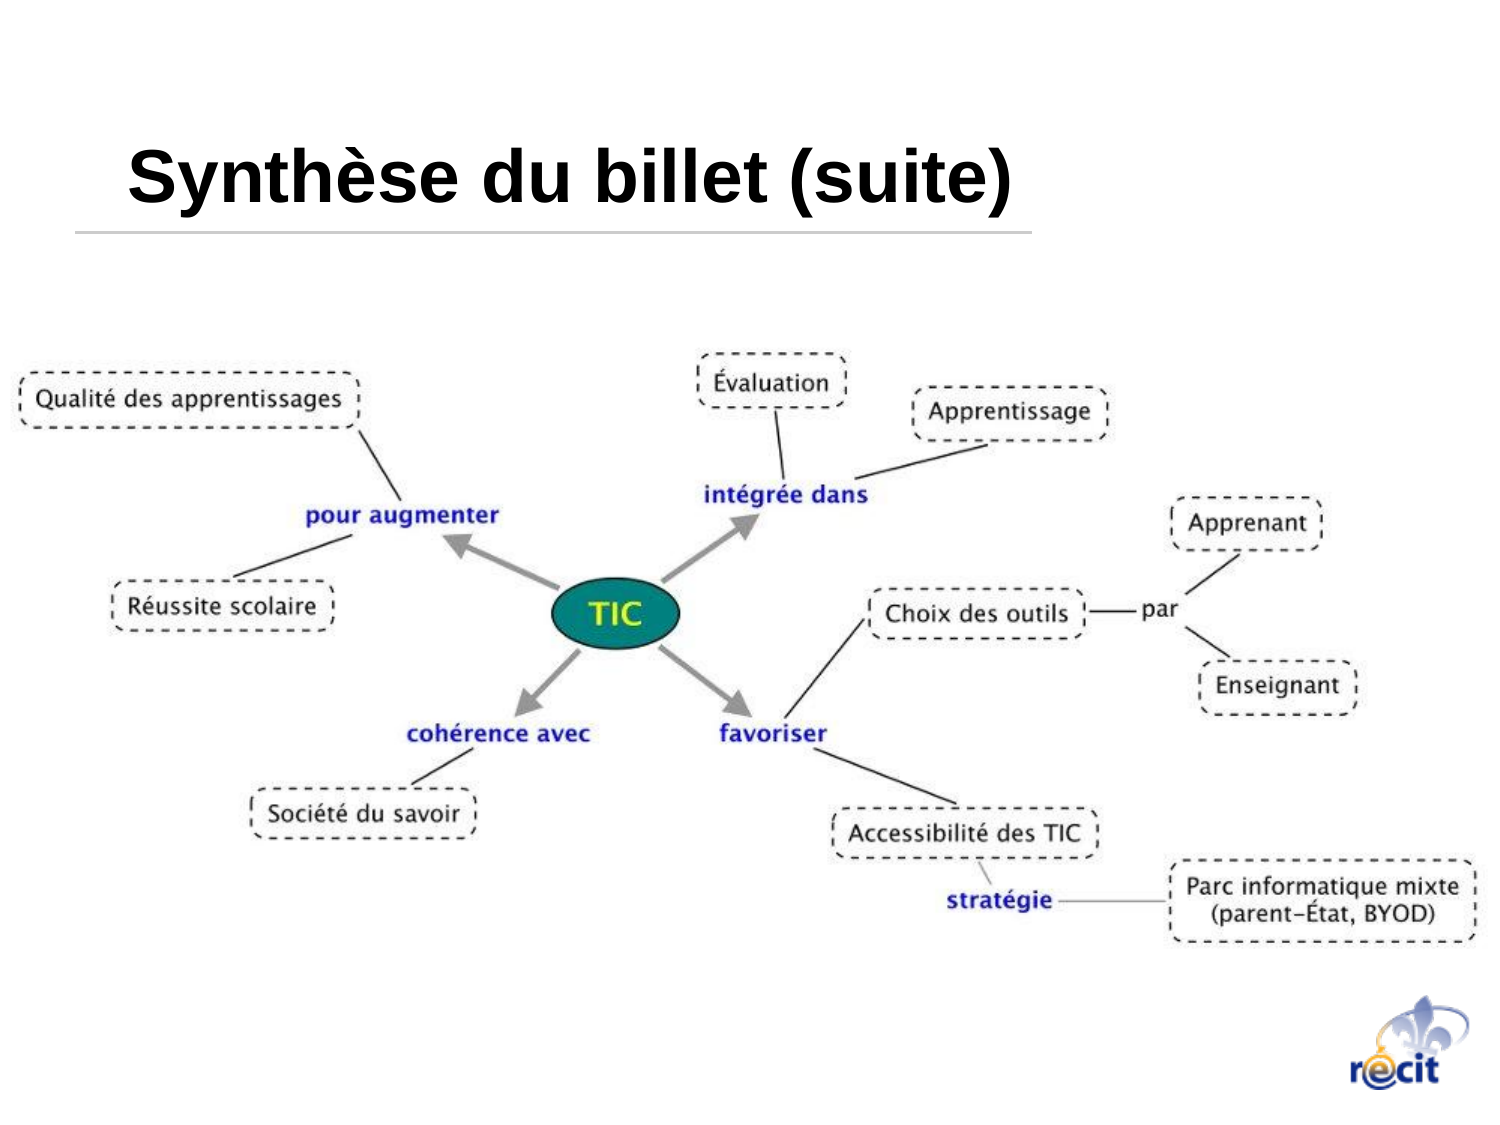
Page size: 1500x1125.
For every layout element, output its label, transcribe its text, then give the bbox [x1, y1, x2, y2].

text_box [1350, 995, 1470, 1090]
title Synthèse du billet (suite) [75, 45, 1425, 233]
text_box [0, 336, 1500, 964]
